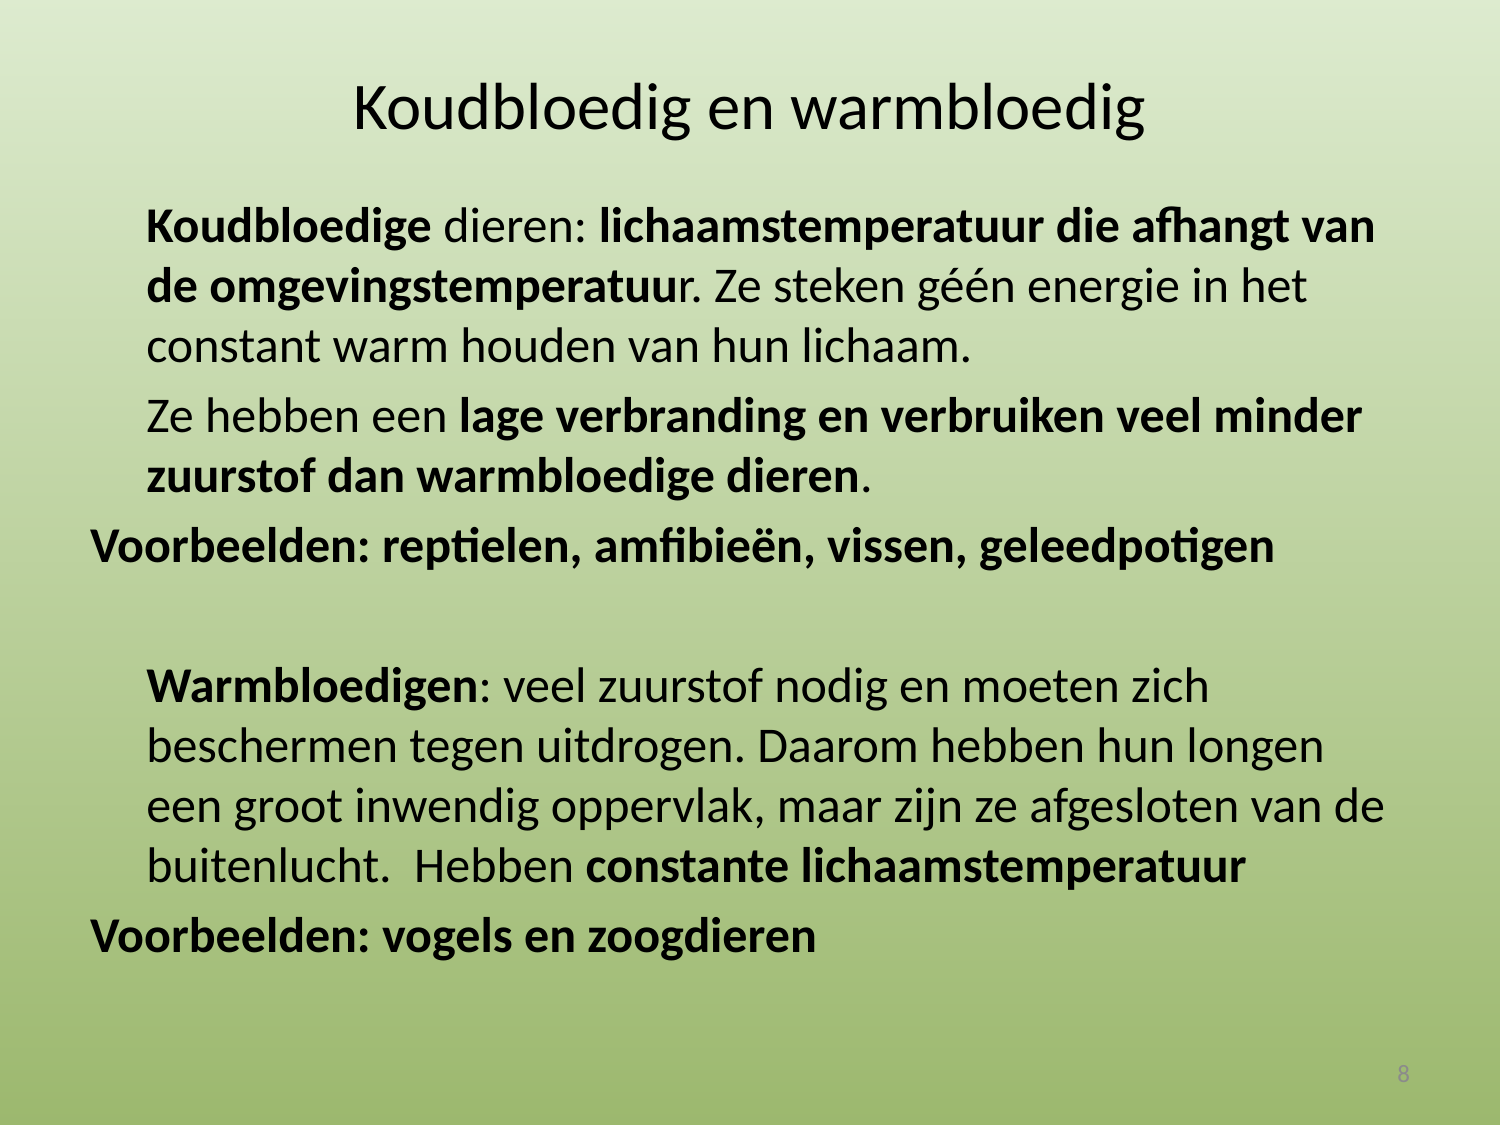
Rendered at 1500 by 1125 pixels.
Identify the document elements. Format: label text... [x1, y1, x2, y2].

title Koudbloedig en warmbloedig [75, 45, 1425, 161]
slide_number 8 [1074, 1042, 1425, 1103]
list Koudbloedige dieren: lichaamstemperatuur die afhangt van de omgevingstemperatuur. Ze steken géén energie in het constant warm houden van hun lichaam. Ze hebben een lage verbranding en verbruiken veel minder zuurstof dan warmbloedige dieren. Voorbeelden: reptielen, amfibieën, vissen, geleedpotigen Warmbloedigen: veel zuurstof nodig en moeten zich beschermen tegen uitdrogen. Daarom hebben hun longen een groot inwendig oppervlak, maar zijn ze afgesloten van de buitenlucht. Hebben constante lichaamstemperatuur Voorbeelden: vogels en zoogdieren [75, 184, 1425, 1071]
